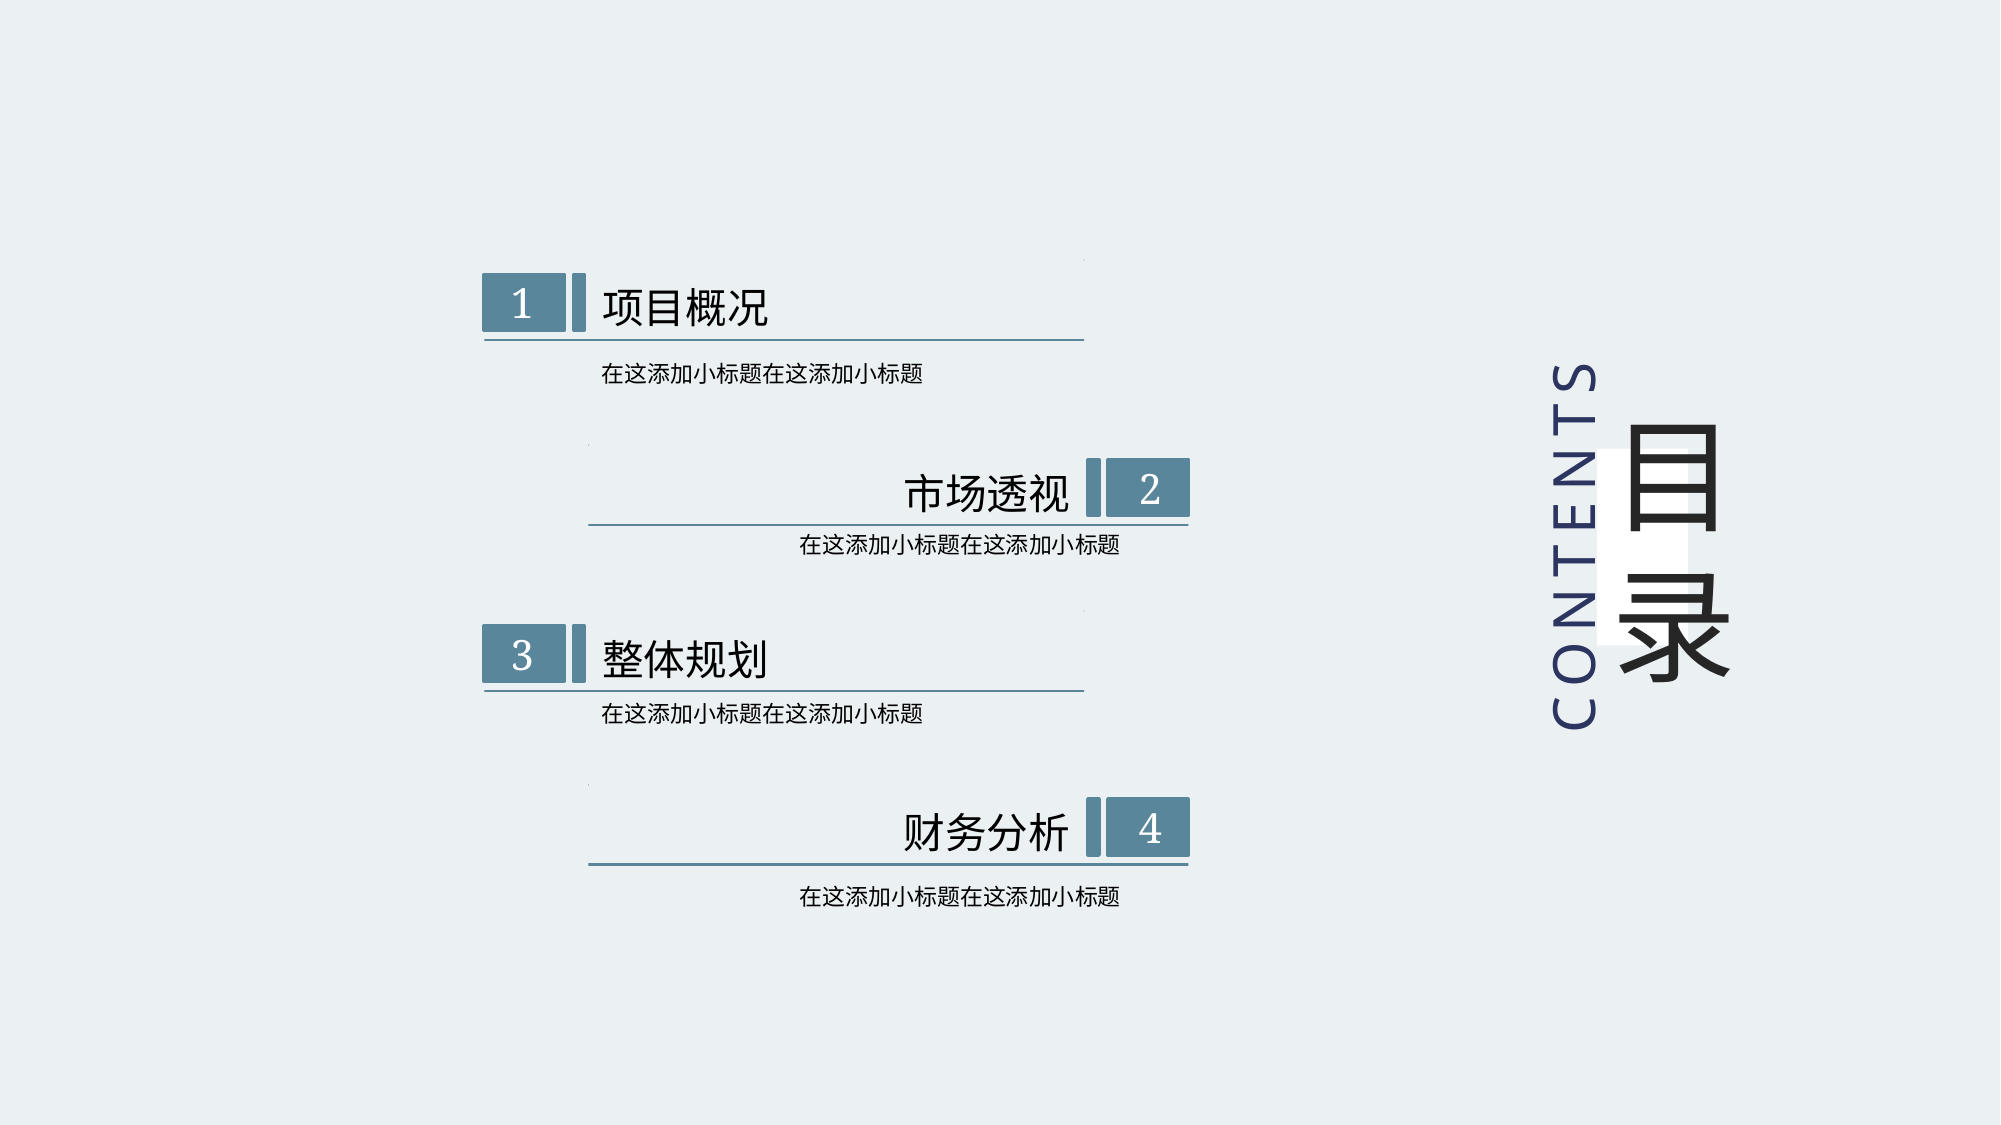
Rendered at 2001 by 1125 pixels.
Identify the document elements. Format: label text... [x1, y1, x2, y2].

text_box 目录 [1596, 448, 1689, 646]
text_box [588, 784, 1189, 865]
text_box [588, 445, 1189, 525]
text_box 在这添加小标题在这添加小标题 [731, 869, 1189, 918]
text_box 在这添加小标题在这添加小标题 [534, 691, 991, 734]
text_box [484, 611, 1085, 691]
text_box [484, 259, 1085, 340]
text_box 在这添加小标题在这添加小标题 [534, 346, 991, 395]
text_box CONTENTS [1453, 302, 1621, 794]
text_box 在这添加小标题在这添加小标题 [731, 525, 1189, 566]
